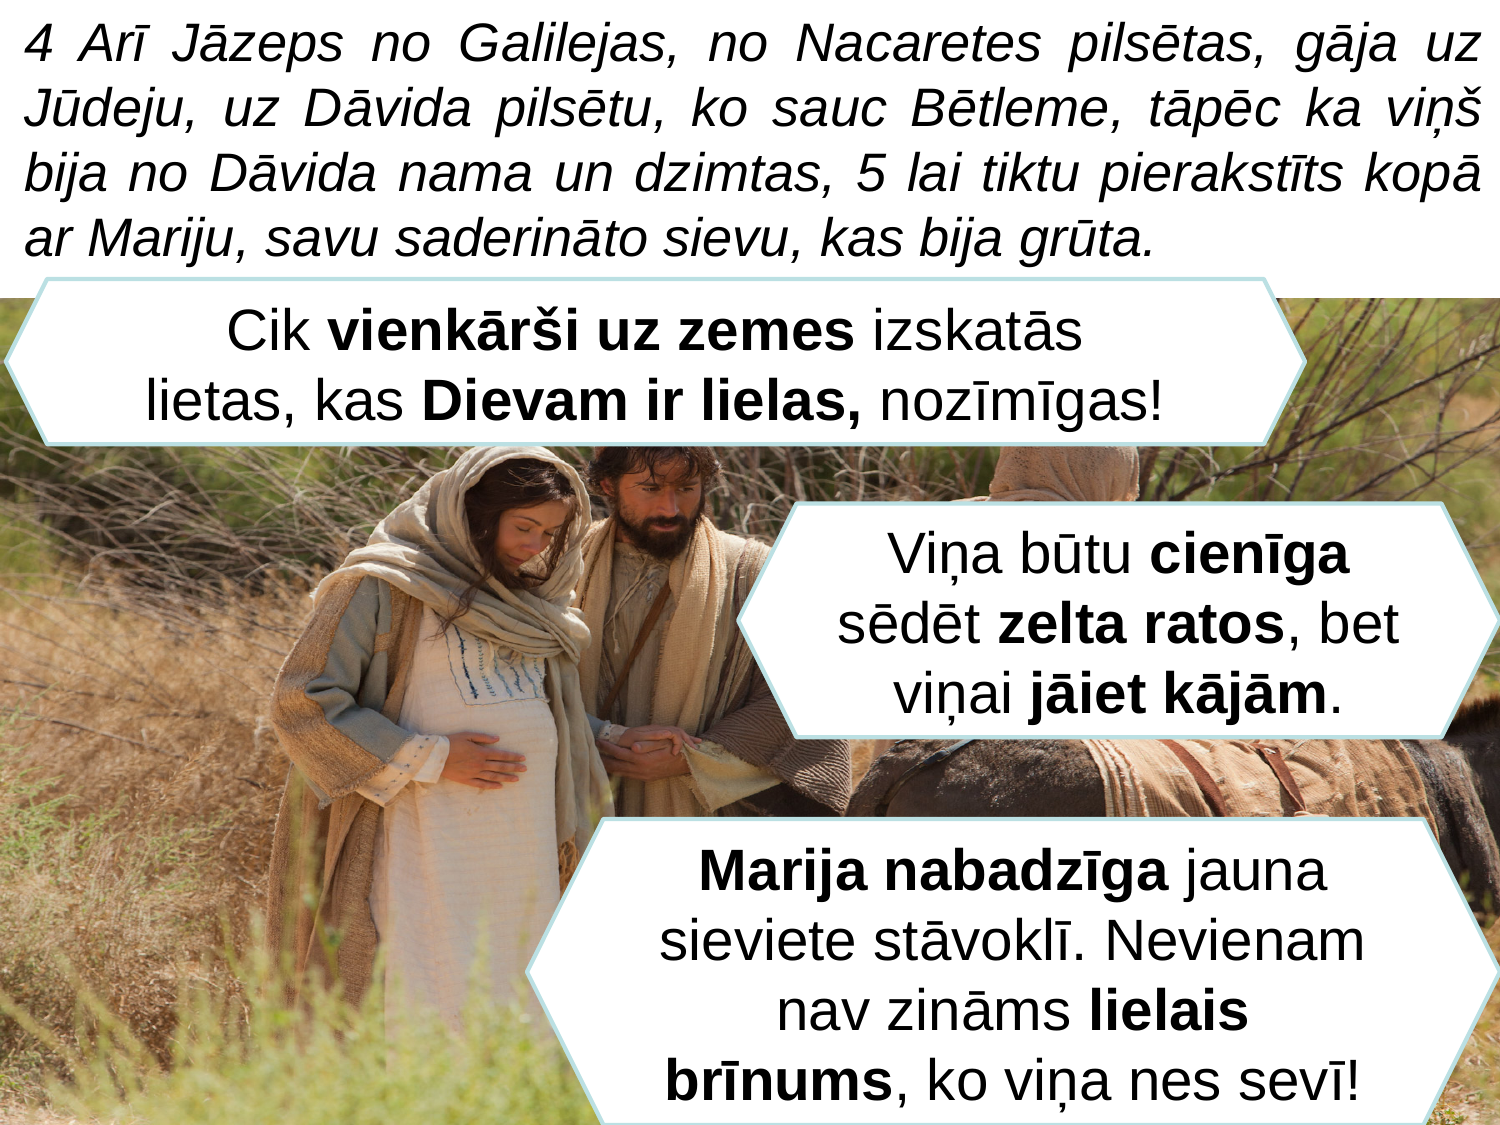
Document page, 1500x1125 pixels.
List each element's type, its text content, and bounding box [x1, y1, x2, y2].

picture [0, 298, 1500, 1125]
text_box Cik vienkārši uz zemes izskatās lietas, kas Dievam ir lielas, nozīmīgas! [35, 276, 1276, 297]
list 4 Arī Jāzeps no Galilejas, no Nacaretes pilsētas, gāja uz Jūdeju, uz Dāvida pilsētu, ko sauc Bētleme, tāpēc ka viņš bija no Dāvida nama un dzimtas, 5 lai tiktu pierakstīts kopā ar Mariju, savu saderināto sievu, kas bija grūta. [0, 0, 1500, 200]
